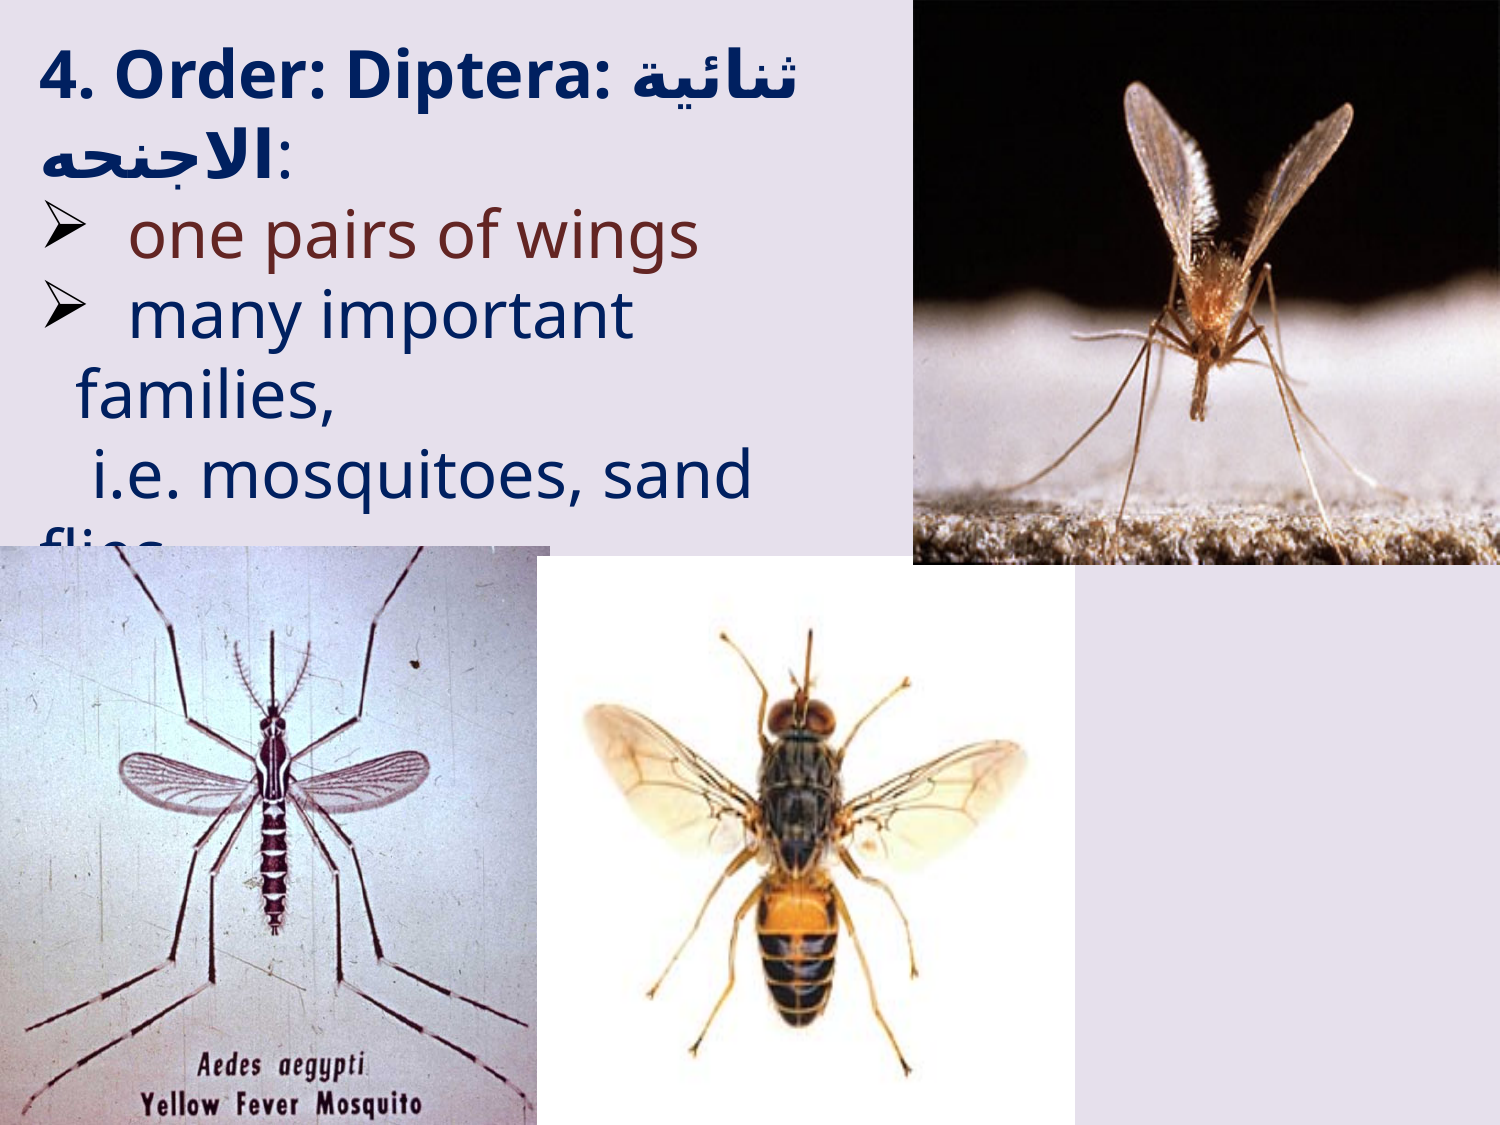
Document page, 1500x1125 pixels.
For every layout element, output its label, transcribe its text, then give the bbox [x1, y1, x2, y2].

text_box 4. Order: Diptera: ثنائية الاجنحه: one pairs of wings many important families, i.e. mosquitoes, sand flies, common flies……etc. [24, 24, 908, 554]
picture [0, 0, 1500, 1125]
